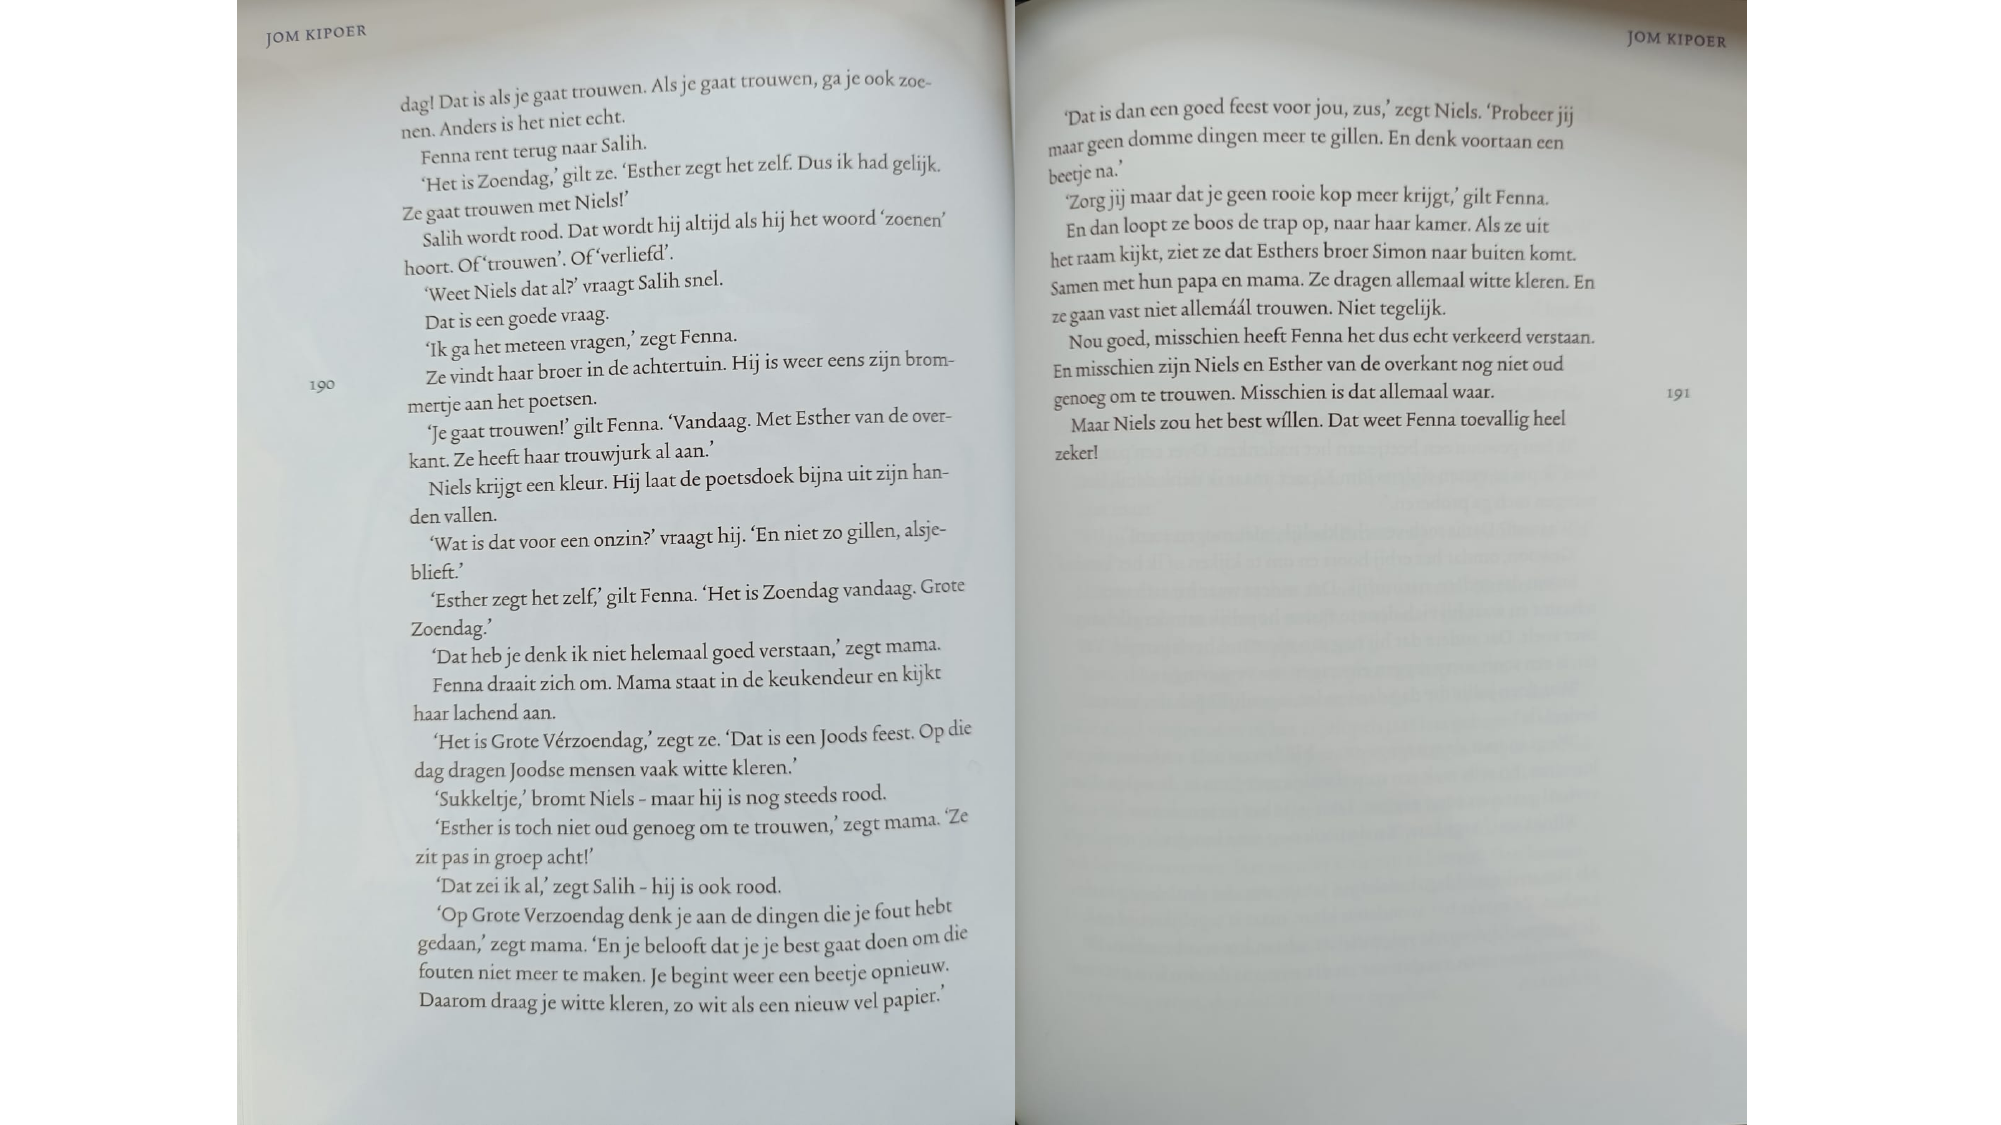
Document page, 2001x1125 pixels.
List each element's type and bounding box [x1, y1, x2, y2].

picture [237, 0, 1747, 1125]
